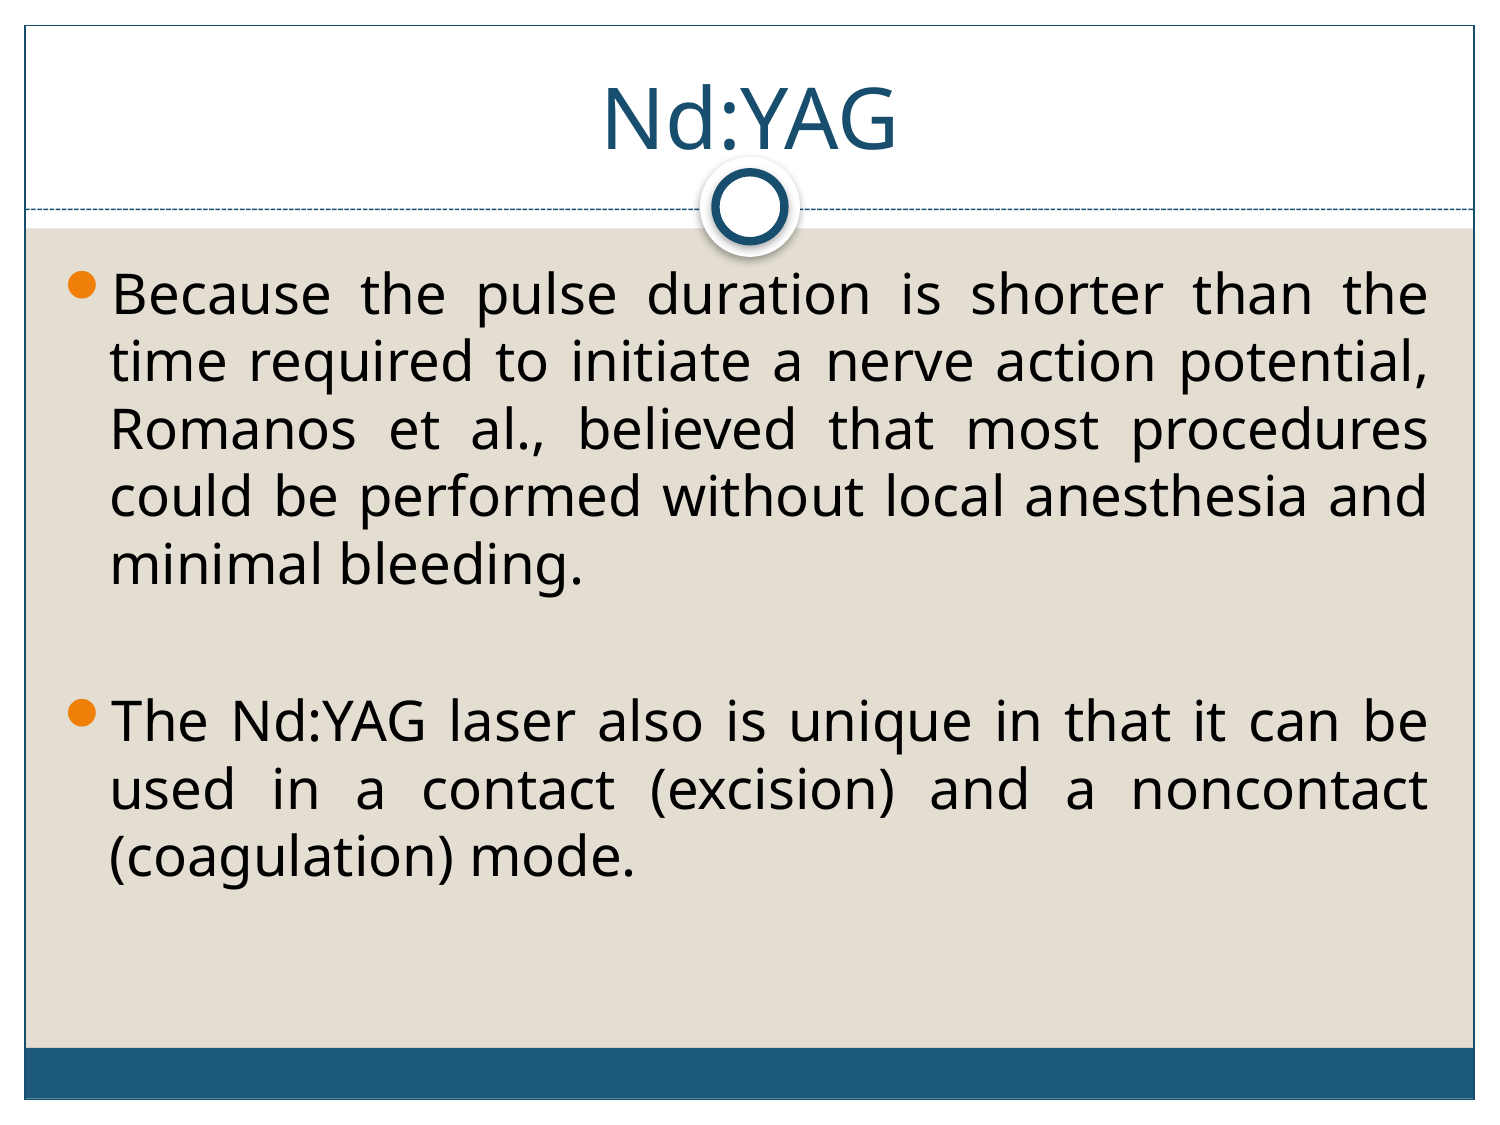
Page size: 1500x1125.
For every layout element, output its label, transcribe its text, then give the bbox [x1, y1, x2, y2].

title Nd:YAG [50, 50, 1450, 175]
list Because the pulse duration is shorter than the time required to initiate a nerve action potential, Romanos et al., believed that most procedures could be performed without local anesthesia and minimal bleeding. The Nd:YAG laser also is unique in that it can be used in a contact (excision) and a noncontact (coagulation) mode. [49, 250, 1445, 1001]
